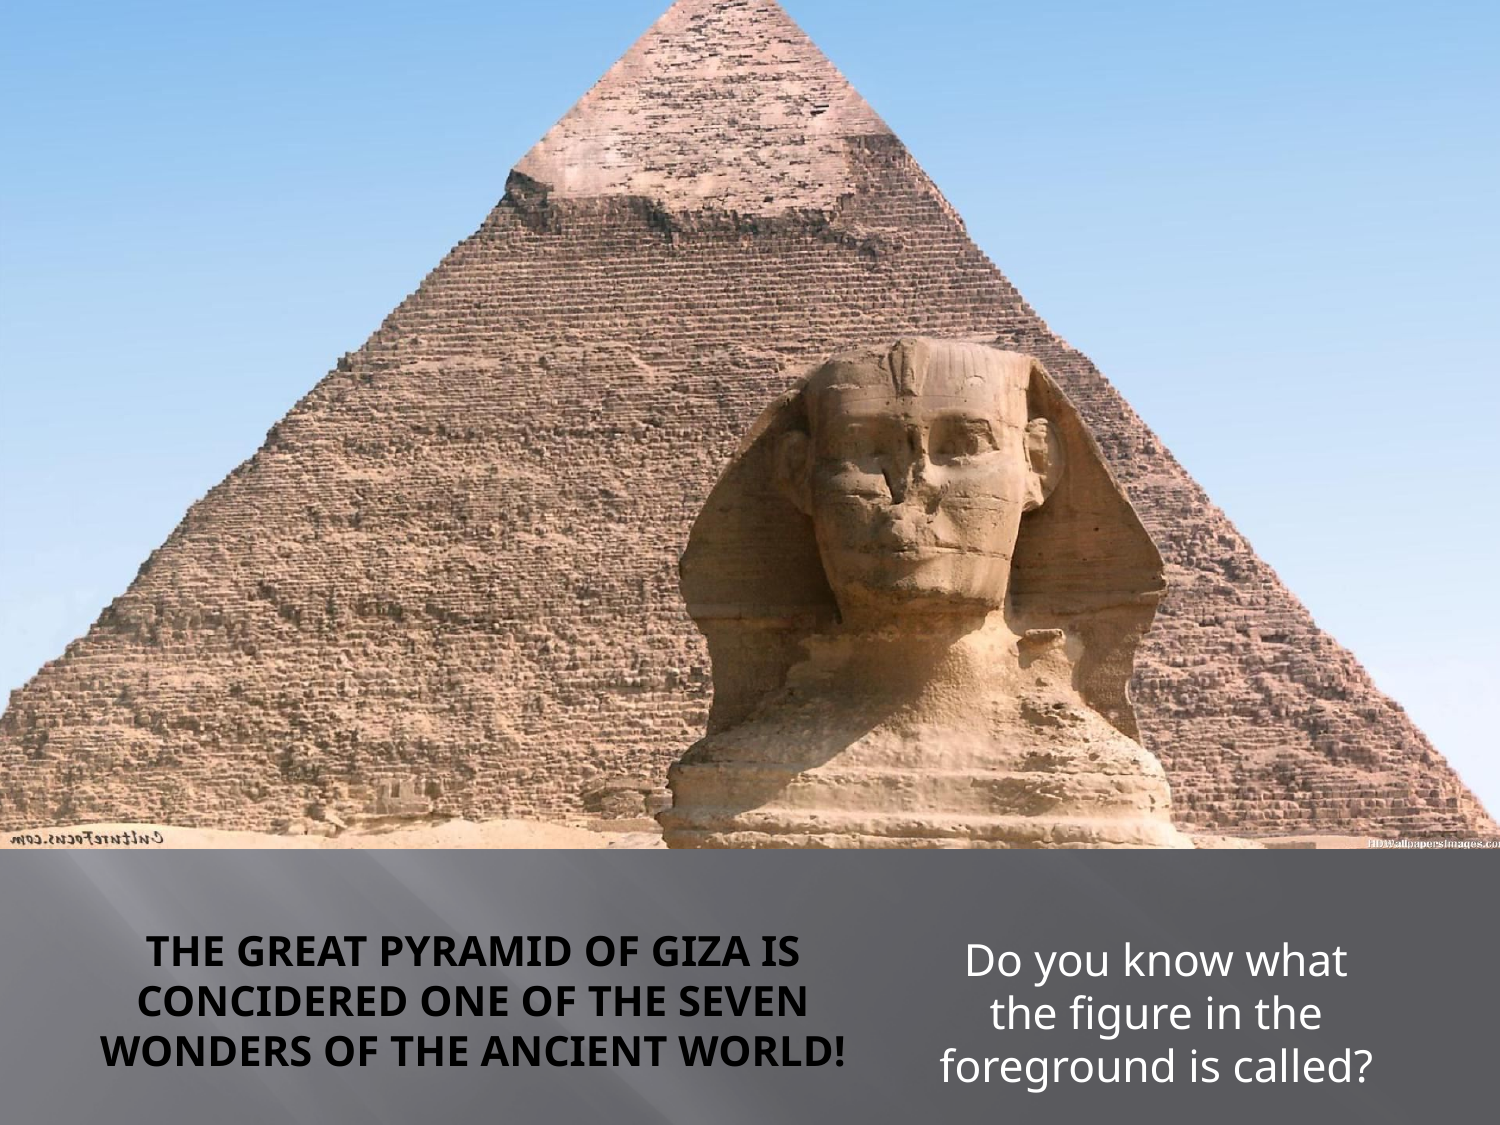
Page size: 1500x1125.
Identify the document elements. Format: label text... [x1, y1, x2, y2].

title The Great Pyramid of Giza is concidered one of the Seven Wonders of the Ancient World! [37, 900, 909, 1075]
picture [0, 0, 1500, 850]
subtitle Do you know what the figure in the foreground is called? [912, 924, 1400, 1103]
